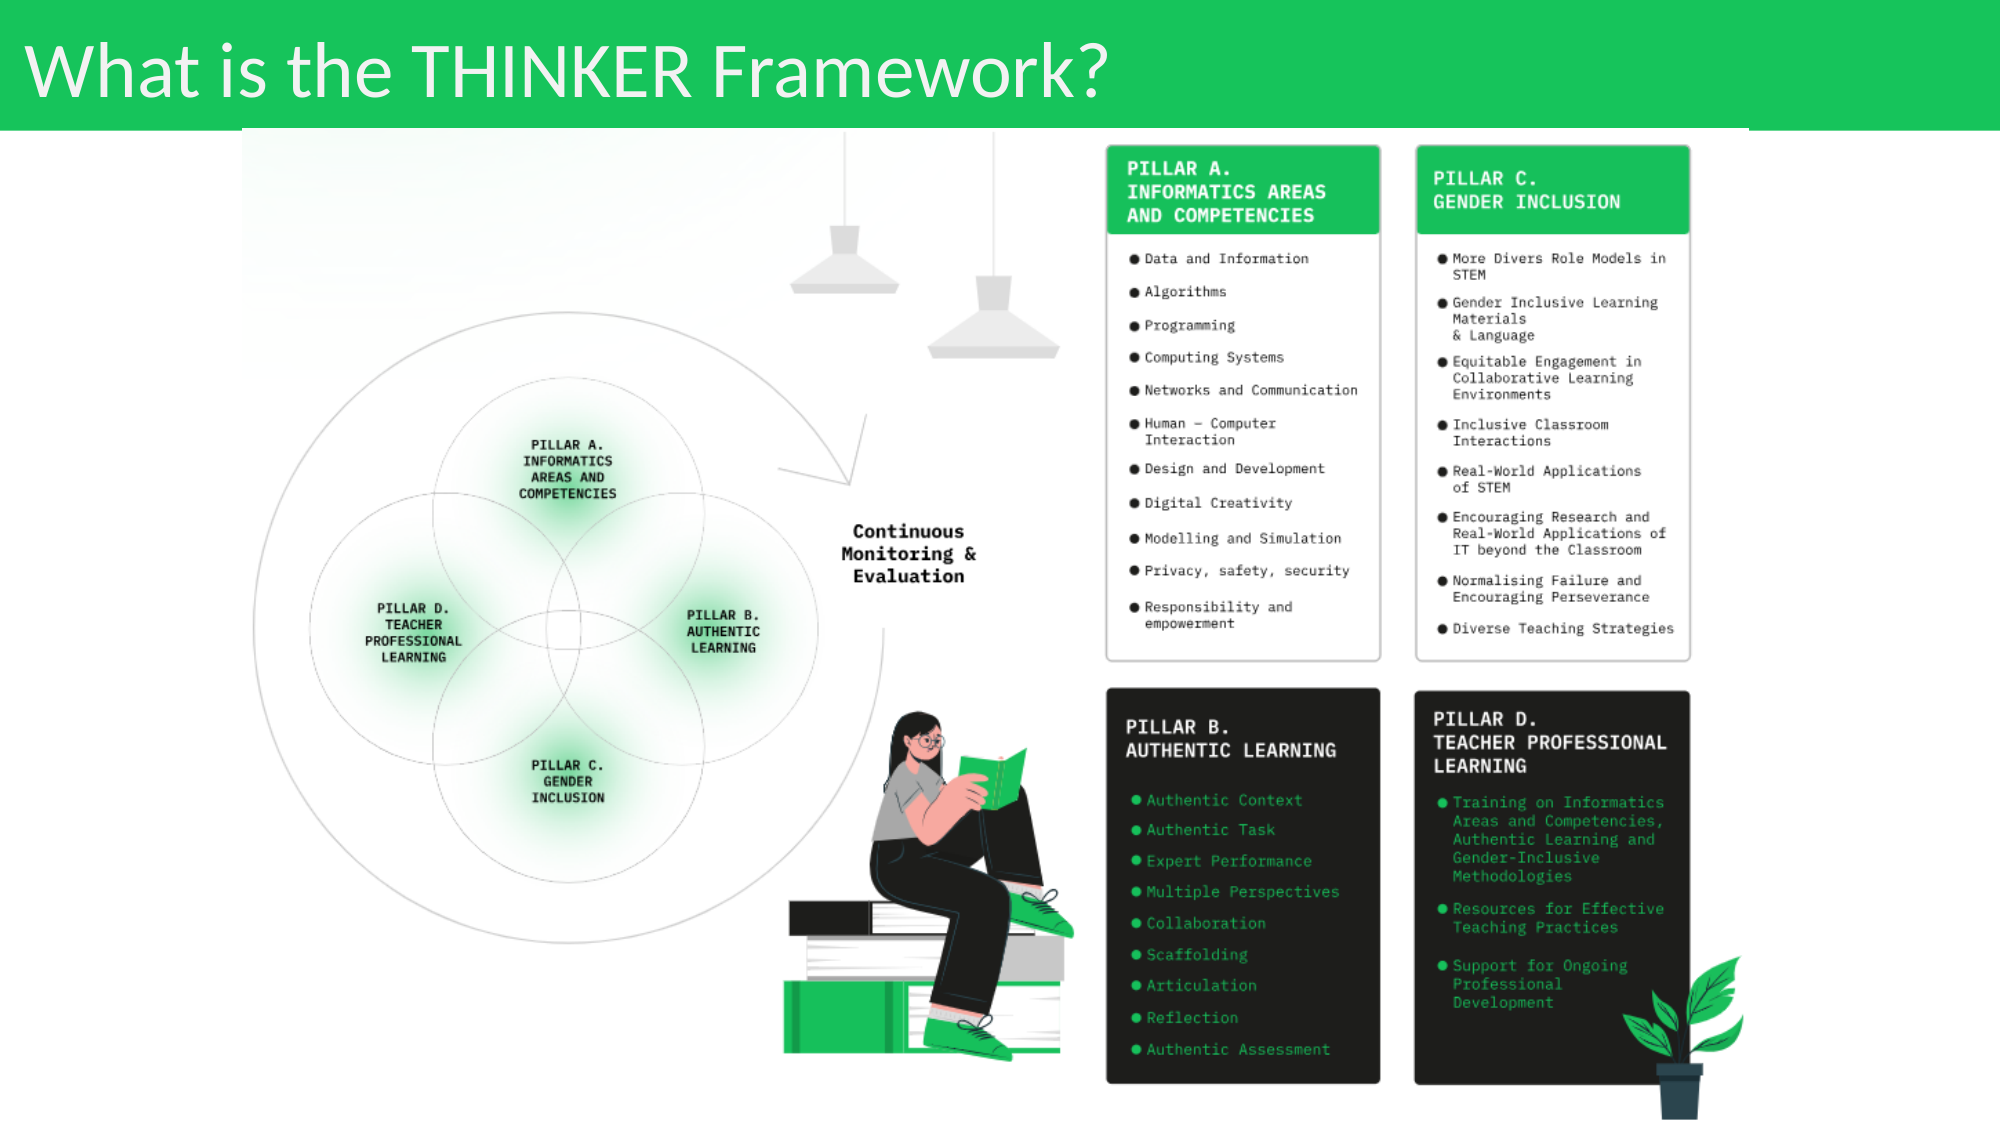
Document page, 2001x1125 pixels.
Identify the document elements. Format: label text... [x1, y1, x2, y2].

title What is the THINKER Framework? [16, 13, 1976, 131]
picture [242, 128, 1749, 1124]
